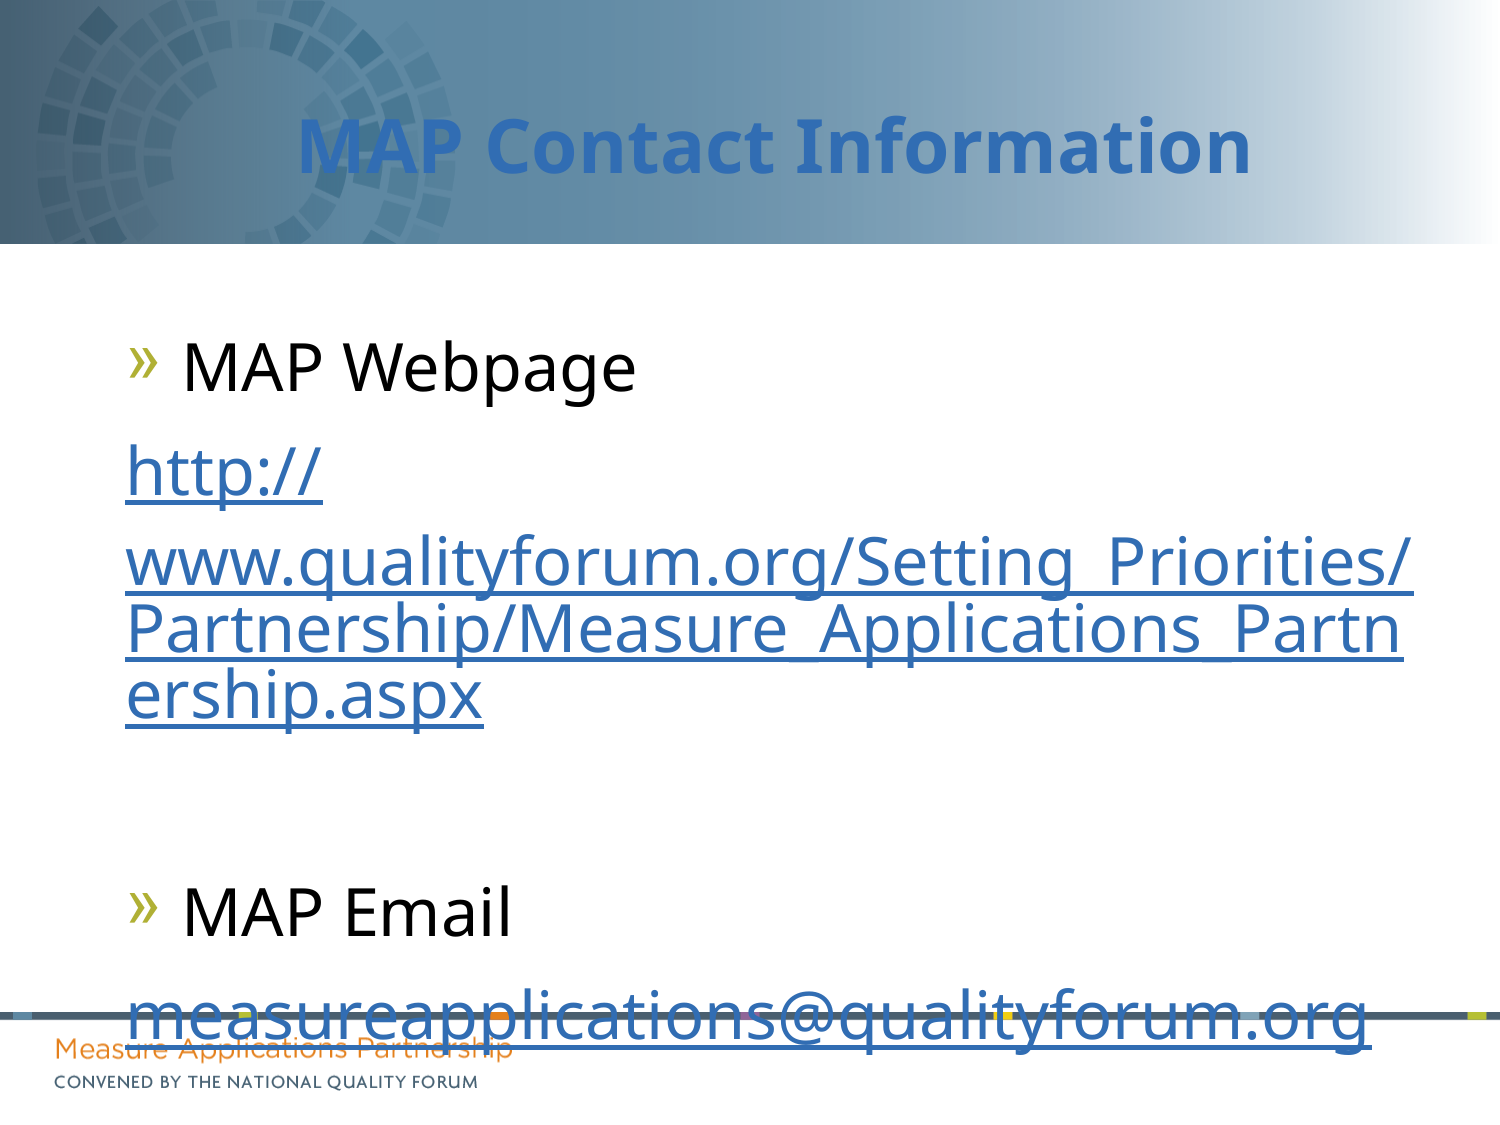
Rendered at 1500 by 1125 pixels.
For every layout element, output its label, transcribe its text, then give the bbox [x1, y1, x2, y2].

picture [0, 1012, 1500, 1092]
picture [0, 0, 1500, 244]
title MAP Contact Information [124, 49, 1426, 238]
list MAP Webpage http://www.qualityforum.org/Setting_Priorities/Partnership/Measure_Applications_Partnership.aspx MAP Email measureapplications@qualityforum.org [124, 324, 1426, 1006]
